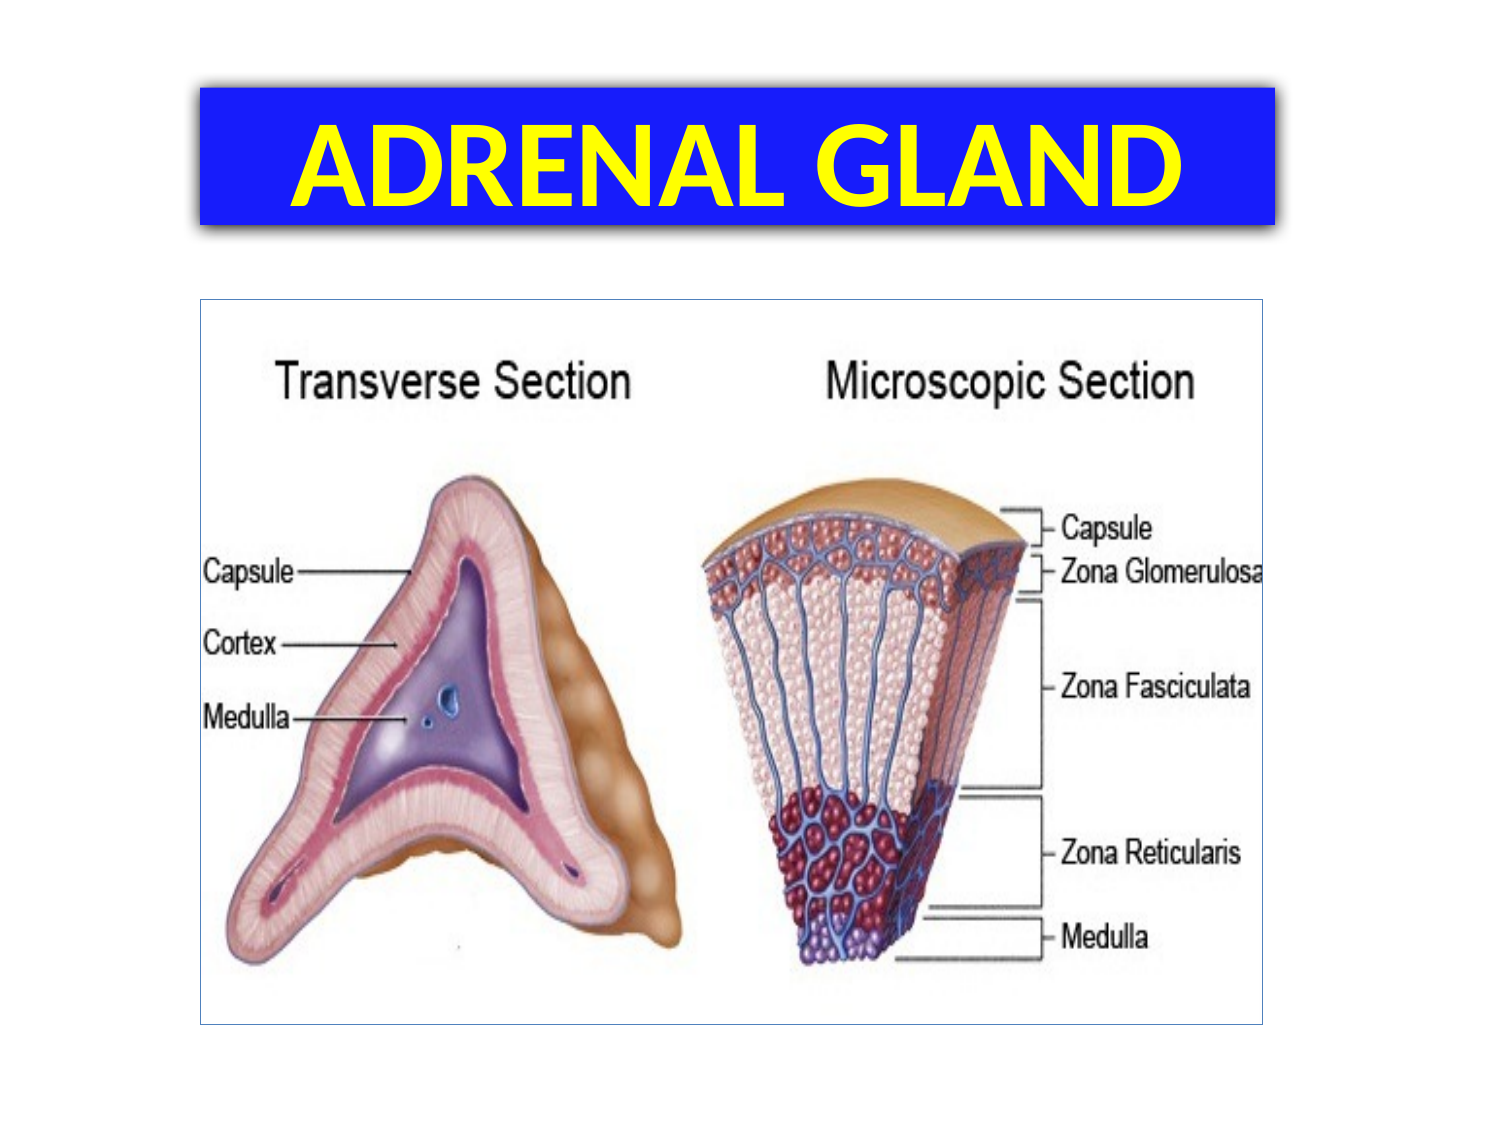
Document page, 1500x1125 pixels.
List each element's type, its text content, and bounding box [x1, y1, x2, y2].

title ADRENAL GLAND [200, 87, 1275, 225]
picture [199, 299, 1263, 1026]
